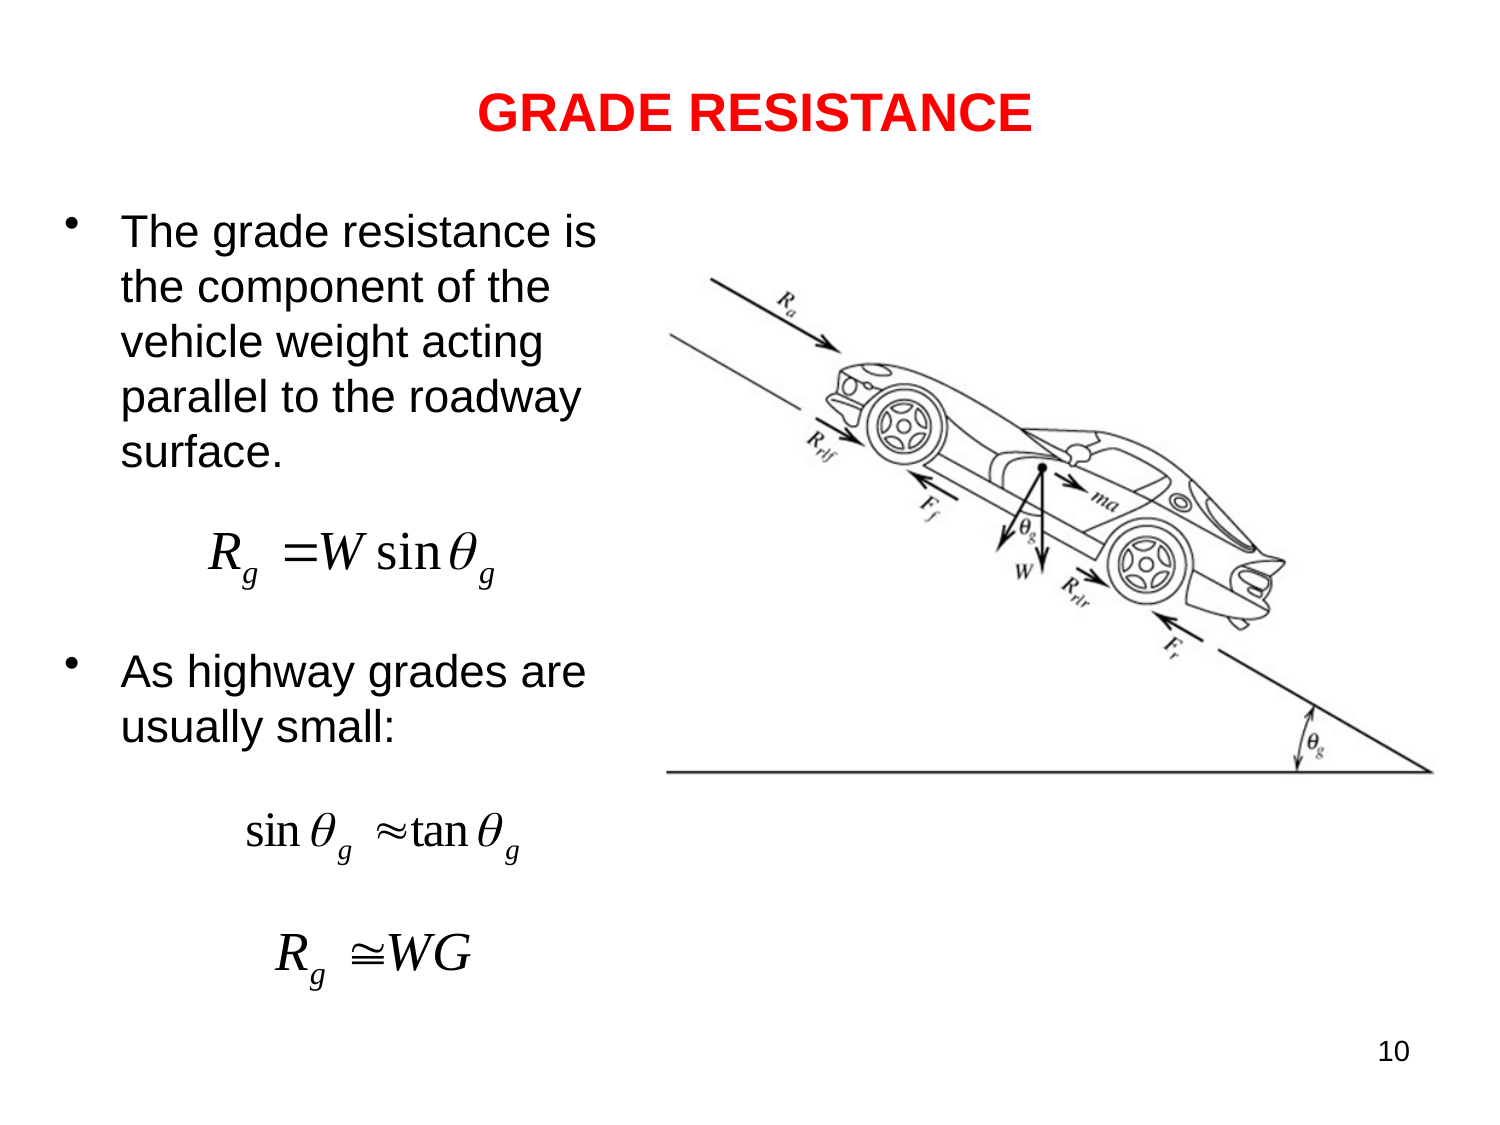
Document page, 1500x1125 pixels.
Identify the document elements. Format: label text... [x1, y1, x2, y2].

text_box The grade resistance is the component of the vehicle weight acting parallel to the roadway surface. As highway grades are usually small: [49, 194, 647, 377]
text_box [198, 514, 506, 602]
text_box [265, 915, 482, 1003]
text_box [239, 797, 533, 876]
text_box 10 [1074, 1024, 1425, 1103]
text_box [623, 255, 1460, 801]
title GRADE RESISTANCE [41, 42, 1471, 177]
